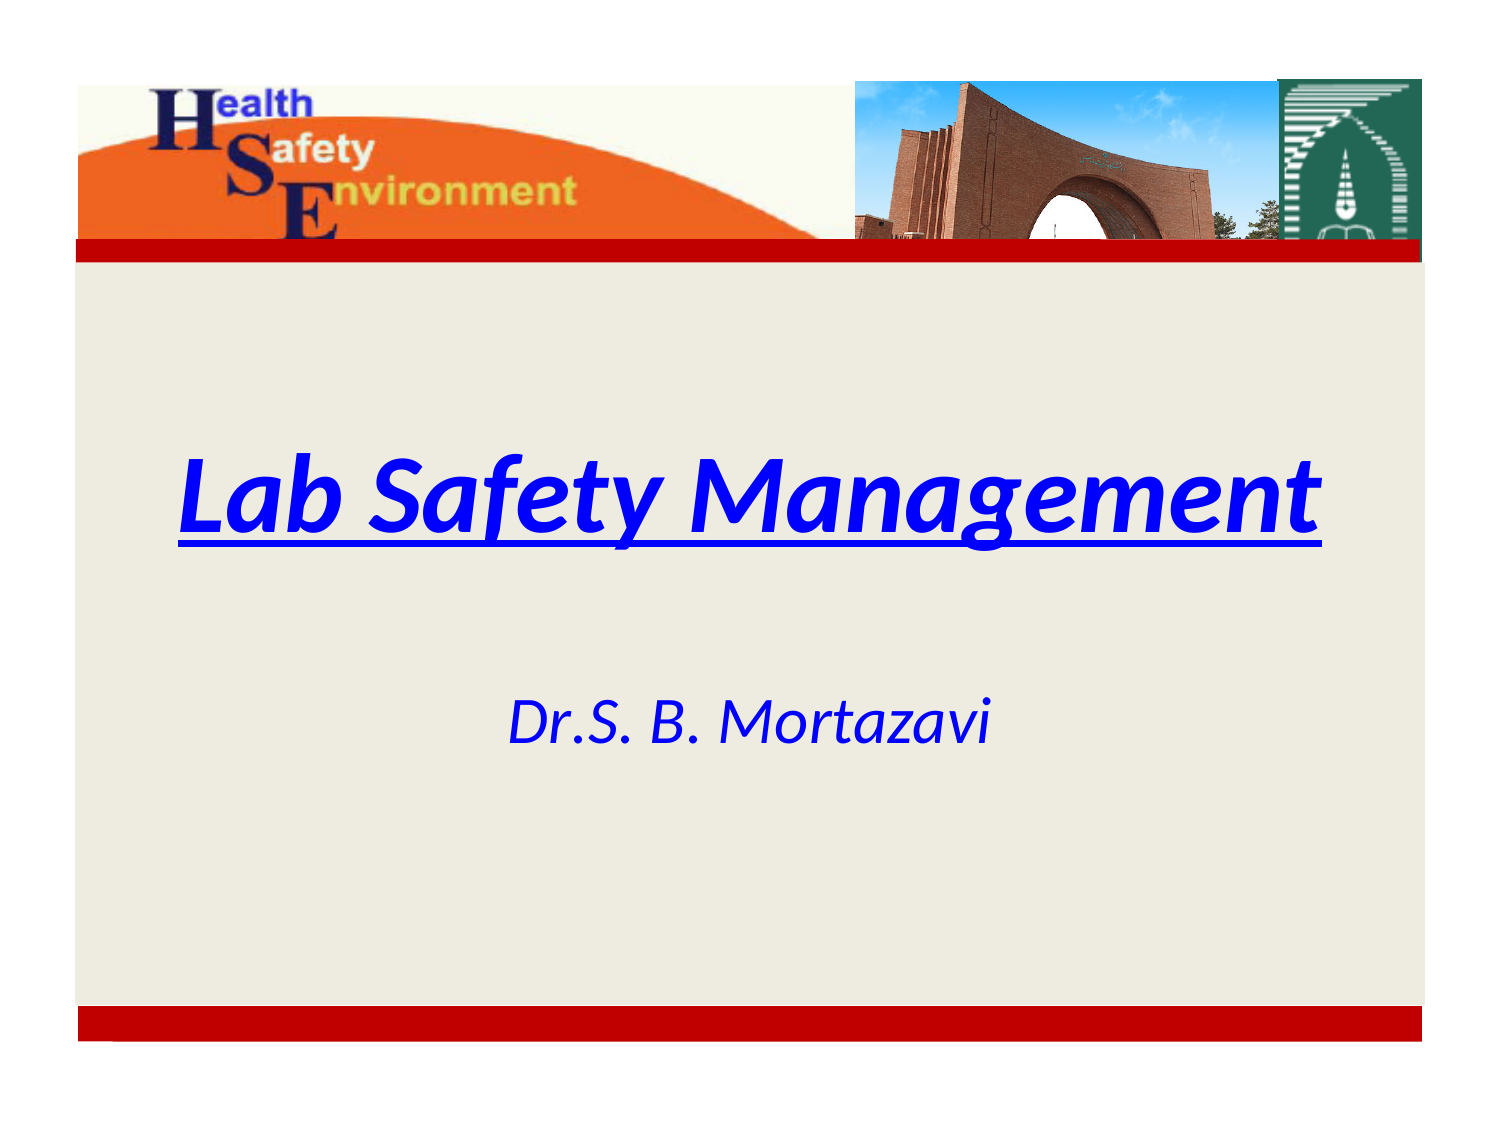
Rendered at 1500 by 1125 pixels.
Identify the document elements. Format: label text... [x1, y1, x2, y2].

list Lab Safety Management Dr.S. B. Mortazavi [75, 262, 1425, 1005]
picture [78, 79, 1422, 262]
